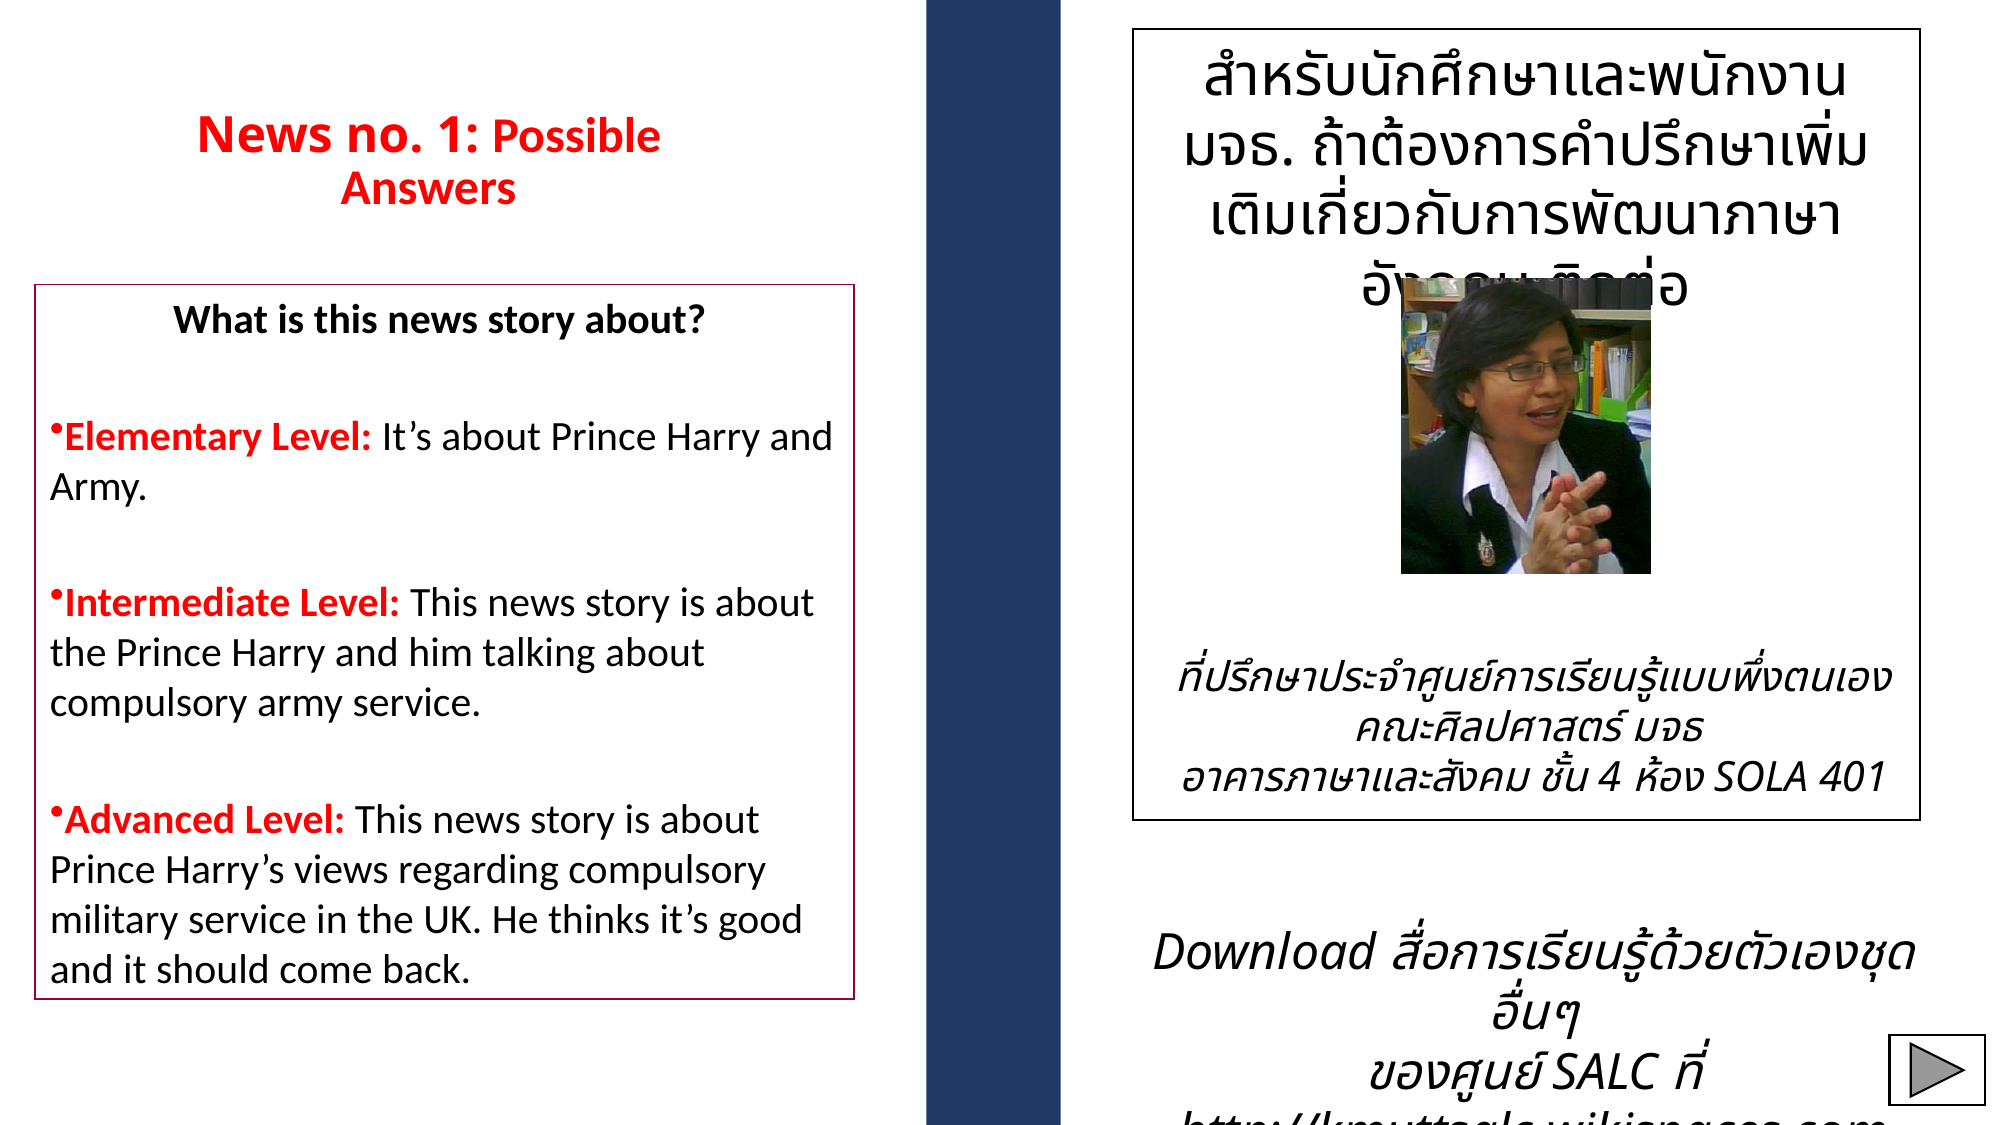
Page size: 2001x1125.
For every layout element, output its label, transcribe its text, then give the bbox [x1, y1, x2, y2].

text_box [1935, 1034, 1986, 1106]
text_box [925, 0, 1062, 1125]
text_box ที่ปรึกษาประจำศูนย์การเรียนรู้แบบพึ่งตนเอง คณะศิลปศาสตร์ มจธ อาคารภาษาและสังคม ชั้น 4 ห้อง SOLA 401 Download สื่อการเรียนรู้ด้วยตัวเองชุดอื่นๆ ของศูนย์ SALC ที่ http://kmuttsalc.wikispaces.com [1132, 641, 1935, 1125]
picture [1401, 277, 1651, 574]
text_box สำหรับนักศึกษาและพนักงาน มจธ. ถ้าต้องการคำปรึกษาเพิ่มเติมเกี่ยวกับการพัฒนาภาษาอังกฤษ ติดต่อ [1132, 28, 1921, 641]
text_box What is this news story about? Elementary Level: It’s about Prince Harry and Army. Intermediate Level: This news story is about the Prince Harry and him talking about compulsory army service. Advanced Level: This news story is about Prince Harry’s views regarding compulsory military service in the UK. He thinks it’s good and it should come back. [35, 284, 855, 1000]
table_header News no. 1: Possible Answers [91, 91, 767, 284]
